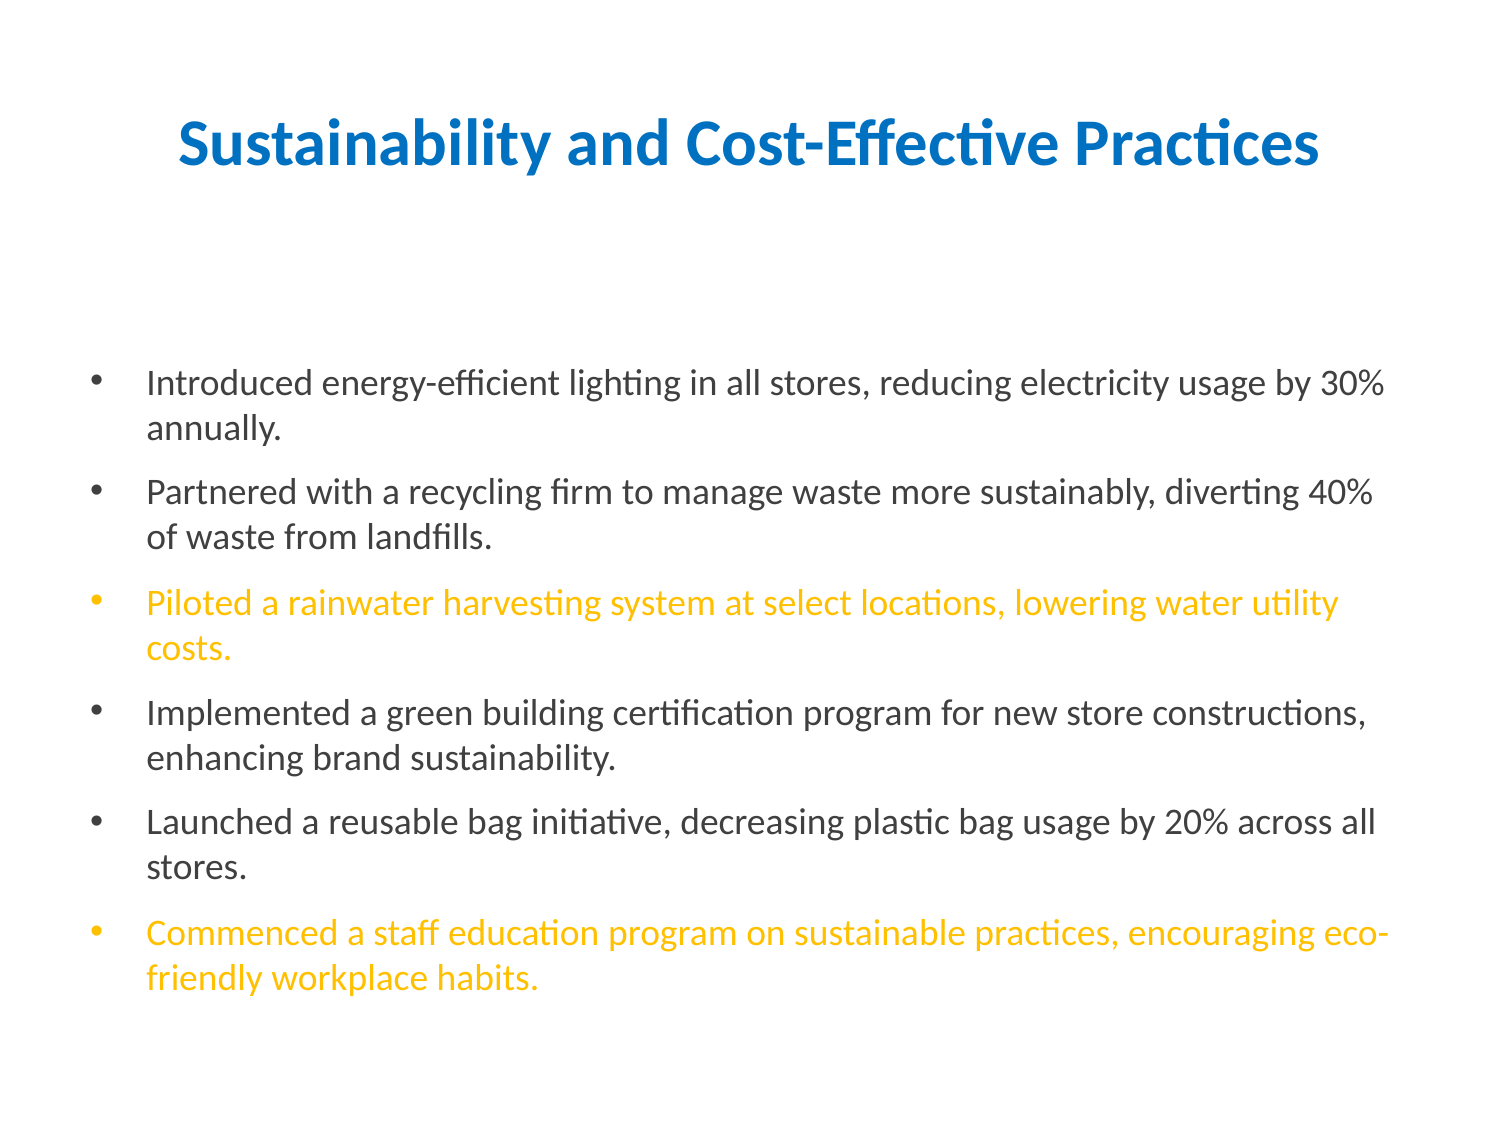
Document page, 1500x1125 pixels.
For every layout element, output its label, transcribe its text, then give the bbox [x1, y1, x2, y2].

title Sustainability and Cost-Effective Practices [75, 45, 1425, 233]
list Introduced energy-efficient lighting in all stores, reducing electricity usage by 30% annually. Partnered with a recycling firm to manage waste more sustainably, diverting 40% of waste from landfills. Piloted a rainwater harvesting system at select locations, lowering water utility costs. Implemented a green building certification program for new store constructions, enhancing brand sustainability. Launched a reusable bag initiative, decreasing plastic bag usage by 20% across all stores. Commenced a staff education program on sustainable practices, encouraging eco-friendly workplace habits. [75, 262, 1425, 1005]
